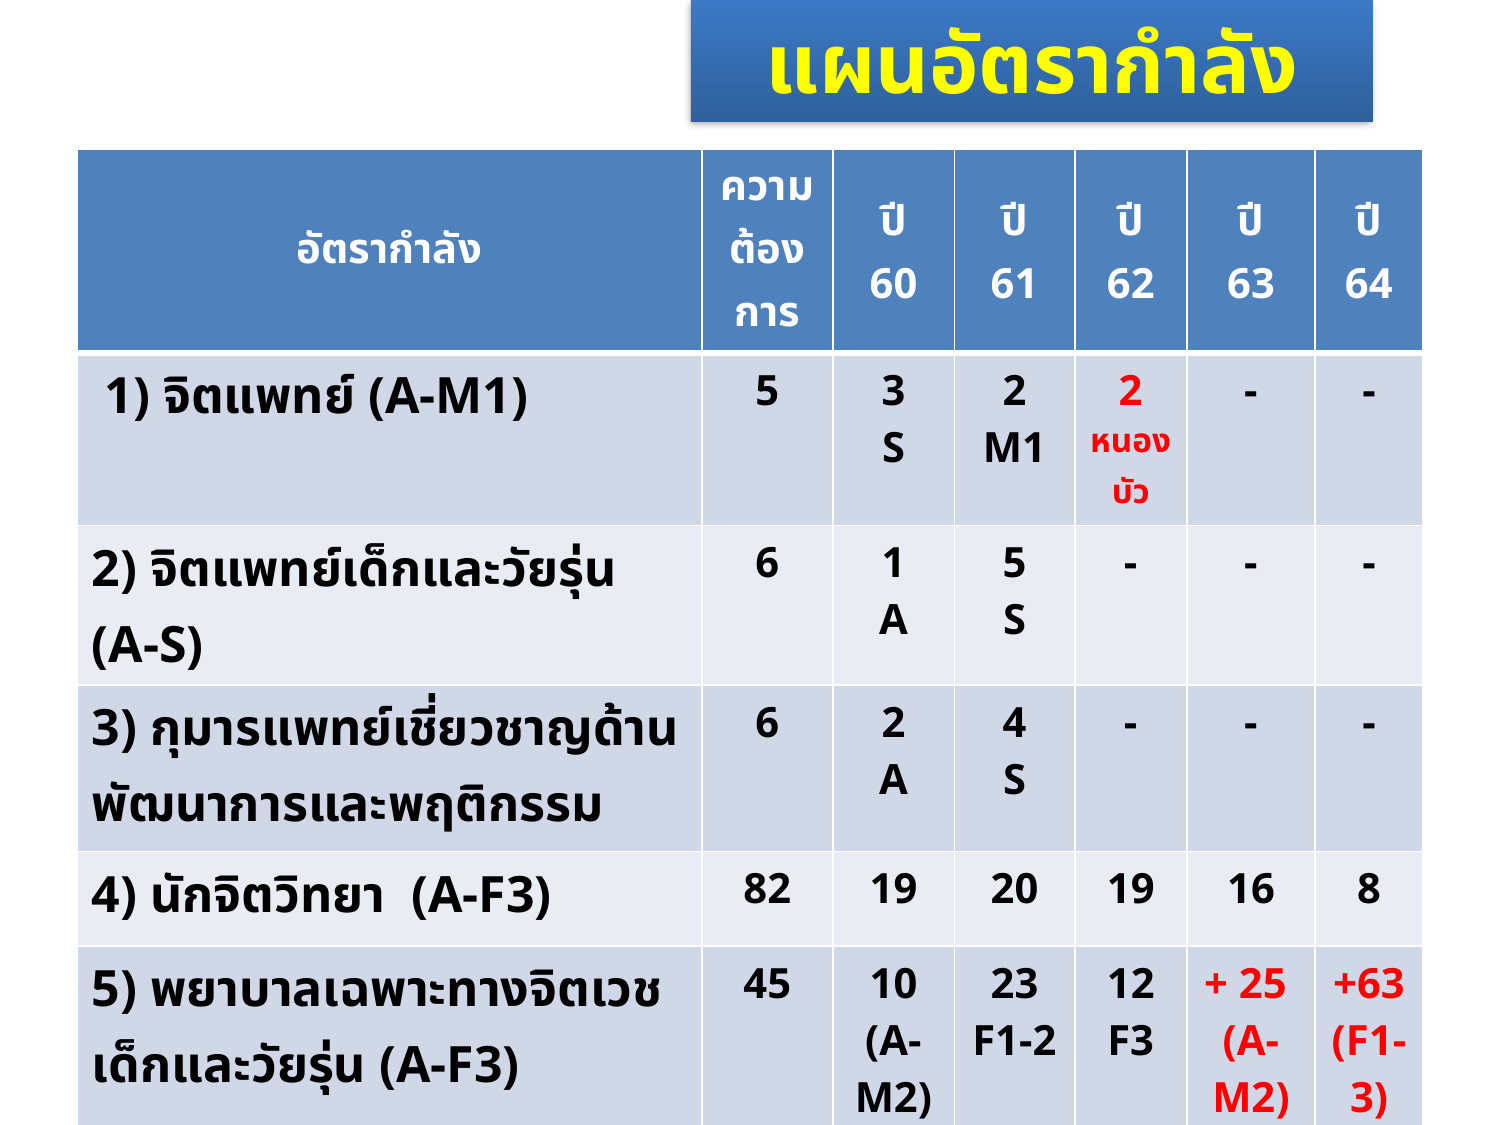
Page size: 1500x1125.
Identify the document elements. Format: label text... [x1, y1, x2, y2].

table_cell 23 F1-2 [955, 947, 1074, 1125]
table_cell 45 [703, 947, 832, 1125]
title แผนอัตรากำลัง [690, 0, 1373, 122]
table_cell 16 [1188, 852, 1314, 945]
table_cell - [1316, 686, 1422, 851]
table_cell 19 [834, 852, 954, 945]
table_cell 4) นักจิตวิทยา (A-F3) [78, 852, 701, 945]
table_cell - [1316, 526, 1422, 684]
table_cell - [1076, 686, 1186, 851]
table_cell 2 M1 [955, 356, 1074, 525]
table_cell 2 หนองบัว [1076, 356, 1186, 525]
table_header ปี 60 [834, 150, 954, 350]
table_cell 10 (A-M2) [834, 947, 954, 1125]
table_cell 19 [1076, 852, 1186, 945]
table_header ปี 63 [1188, 150, 1314, 350]
table_cell 3 S [834, 356, 954, 525]
table_cell 6 [703, 526, 832, 684]
table_cell 4 S [955, 686, 1074, 851]
table_cell 12 F3 [1076, 947, 1186, 1125]
table_cell - [1316, 356, 1422, 525]
table_cell 5 S [955, 526, 1074, 684]
table_cell +63 (F1-3) [1316, 947, 1422, 1125]
table_cell 3) กุมารแพทย์เชี่ยวชาญด้านพัฒนาการและพฤติกรรม [78, 686, 701, 851]
table_cell 20 [955, 852, 1074, 945]
table_header ปี 64 [1316, 150, 1422, 350]
table_cell 5 [703, 356, 832, 525]
table_cell - [1188, 356, 1314, 525]
table_cell 2 A [834, 686, 954, 851]
table_header ความต้องการ [703, 150, 832, 350]
table_header ปี 62 [1076, 150, 1186, 350]
table_cell 5) พยาบาลเฉพาะทางจิตเวชเด็กและวัยรุ่น (A-F3) [78, 947, 701, 1125]
table_cell 2) จิตแพทย์เด็กและวัยรุ่น (A-S) [78, 526, 701, 684]
table_cell 1 A [834, 526, 954, 684]
table_cell 1) จิตแพทย์ (A-M1) [78, 356, 701, 525]
table_cell + 25 (A-M2) [1188, 947, 1314, 1125]
table_cell 82 [703, 852, 832, 945]
table_cell 8 [1316, 852, 1422, 945]
table_header อัตรากำลัง [78, 150, 701, 350]
table_cell - [1188, 686, 1314, 851]
table_header ปี 61 [955, 150, 1074, 350]
table_cell 6 [703, 686, 832, 851]
table_cell - [1188, 526, 1314, 684]
table_cell - [1076, 526, 1186, 684]
